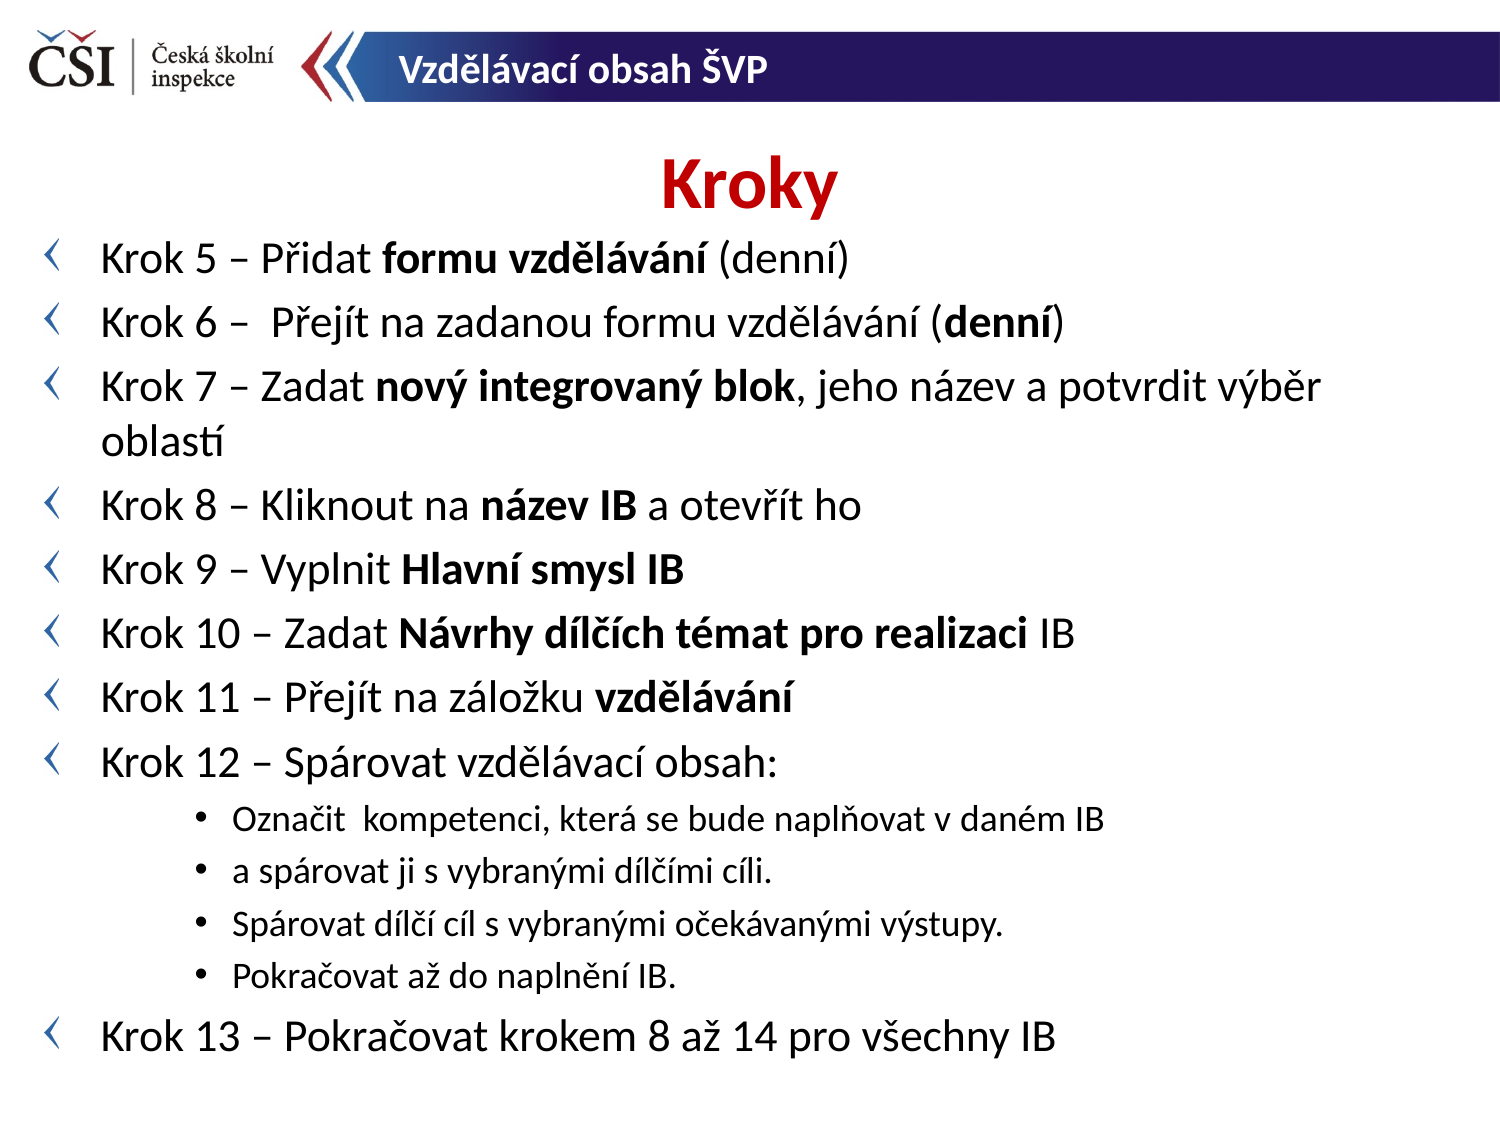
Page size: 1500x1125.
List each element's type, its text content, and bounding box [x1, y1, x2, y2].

picture [44, 614, 59, 647]
list Krok 5 – Přidat formu vzdělávání (denní) Krok 6 – Přejít na zadanou formu vzdělávání (denní) Krok 7 – Zadat nový integrovaný blok, jeho název a potvrdit výběr oblastí Krok 8 – Kliknout na název IB a otevřít ho Krok 9 – Vyplnit Hlavní smysl IB Krok 10 – Zadat Návrhy dílčích témat pro realizaci IB Krok 11 – Přejít na záložku vzdělávání Krok 12 – Spárovat vzdělávací obsah: Označit kompetenci, která se bude naplňovat v daném IB a spárovat ji s vybranými dílčími cíli. Spárovat dílčí cíl s vybranými očekávanými výstupy. Pokračovat až do naplnění IB. Krok 13 – Pokračovat krokem 8 až 14 pro všechny IB [29, 232, 1471, 1094]
list Kroky [29, 125, 1471, 232]
picture [44, 366, 59, 400]
picture [44, 742, 59, 775]
text_box Vzdělávací obsah ŠVP [383, 33, 901, 100]
picture [29, 30, 1500, 102]
picture [44, 486, 59, 519]
picture [44, 550, 59, 583]
picture [44, 1016, 59, 1049]
picture [44, 238, 59, 271]
picture [44, 302, 59, 335]
picture [44, 678, 59, 711]
